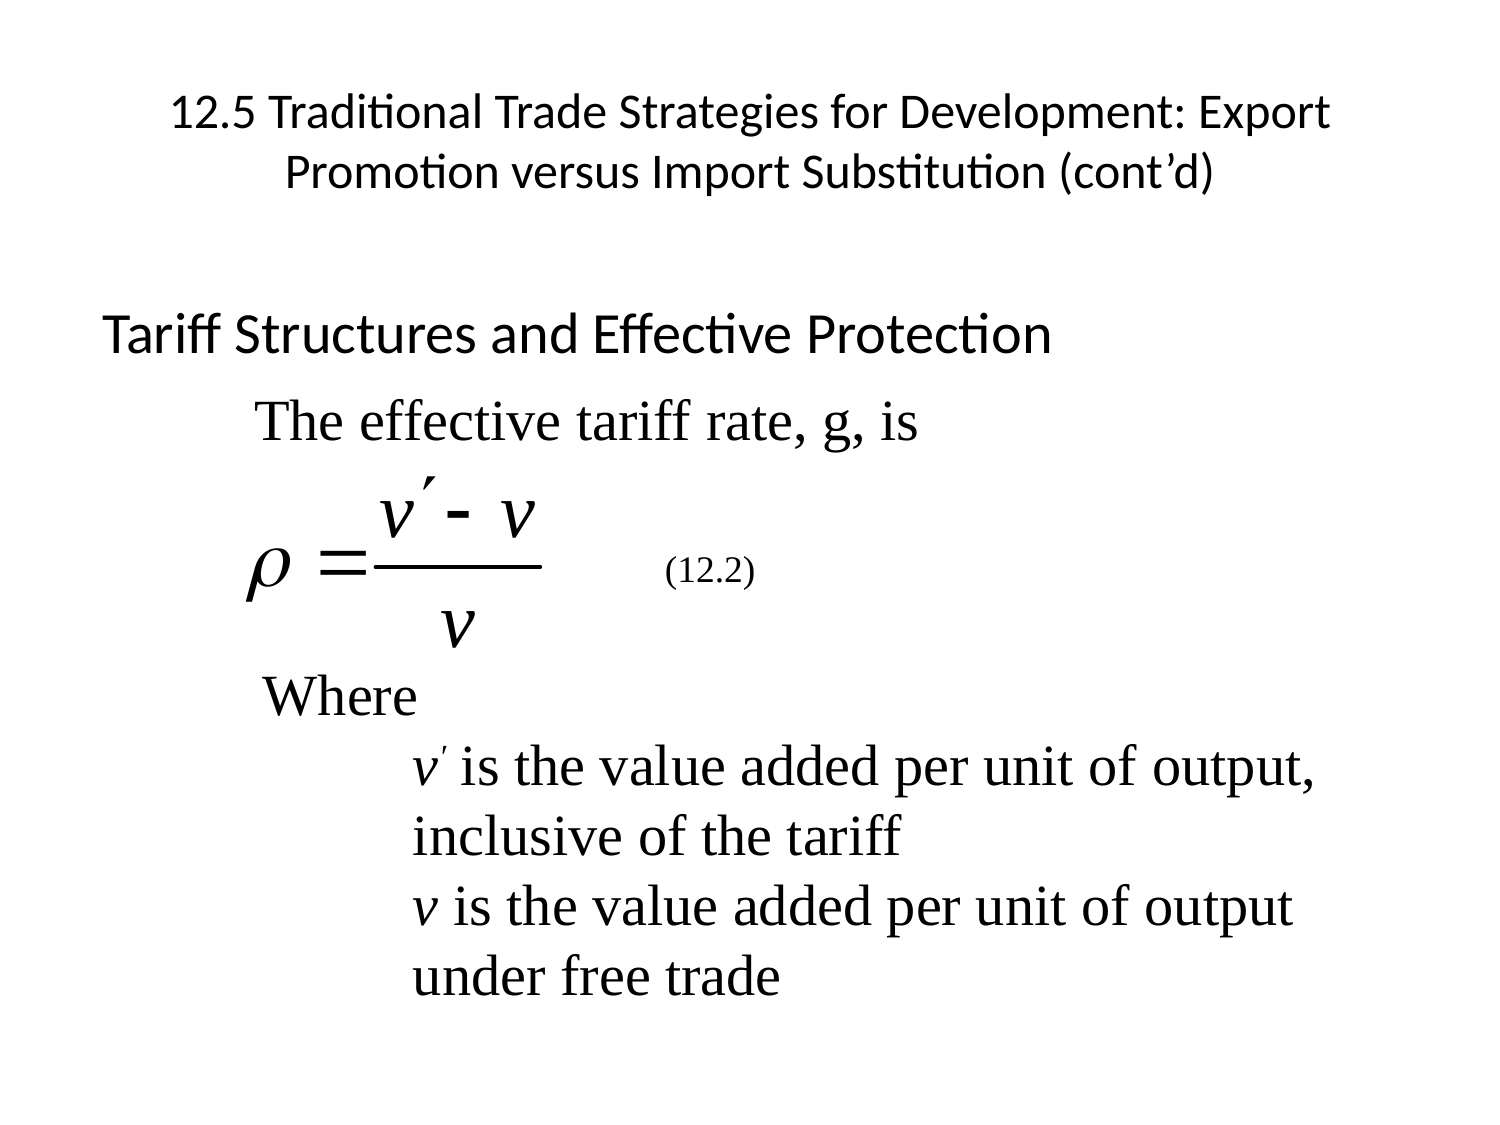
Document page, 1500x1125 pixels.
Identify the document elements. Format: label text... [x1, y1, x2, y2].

text_box Where v′ is the value added per unit of output, inclusive of the tariff v is the value added per unit of output under free trade [248, 650, 1332, 1015]
text_box (12.2) [650, 537, 913, 598]
text_box The effective tariff rate, g, is [239, 375, 935, 460]
title 12.5 Traditional Trade Strategies for Development: Export Promotion versus Import Substitution (cont’d) [75, 45, 1425, 233]
text_box Tariff Structures and Effective Protection [87, 287, 1166, 373]
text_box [230, 462, 559, 665]
